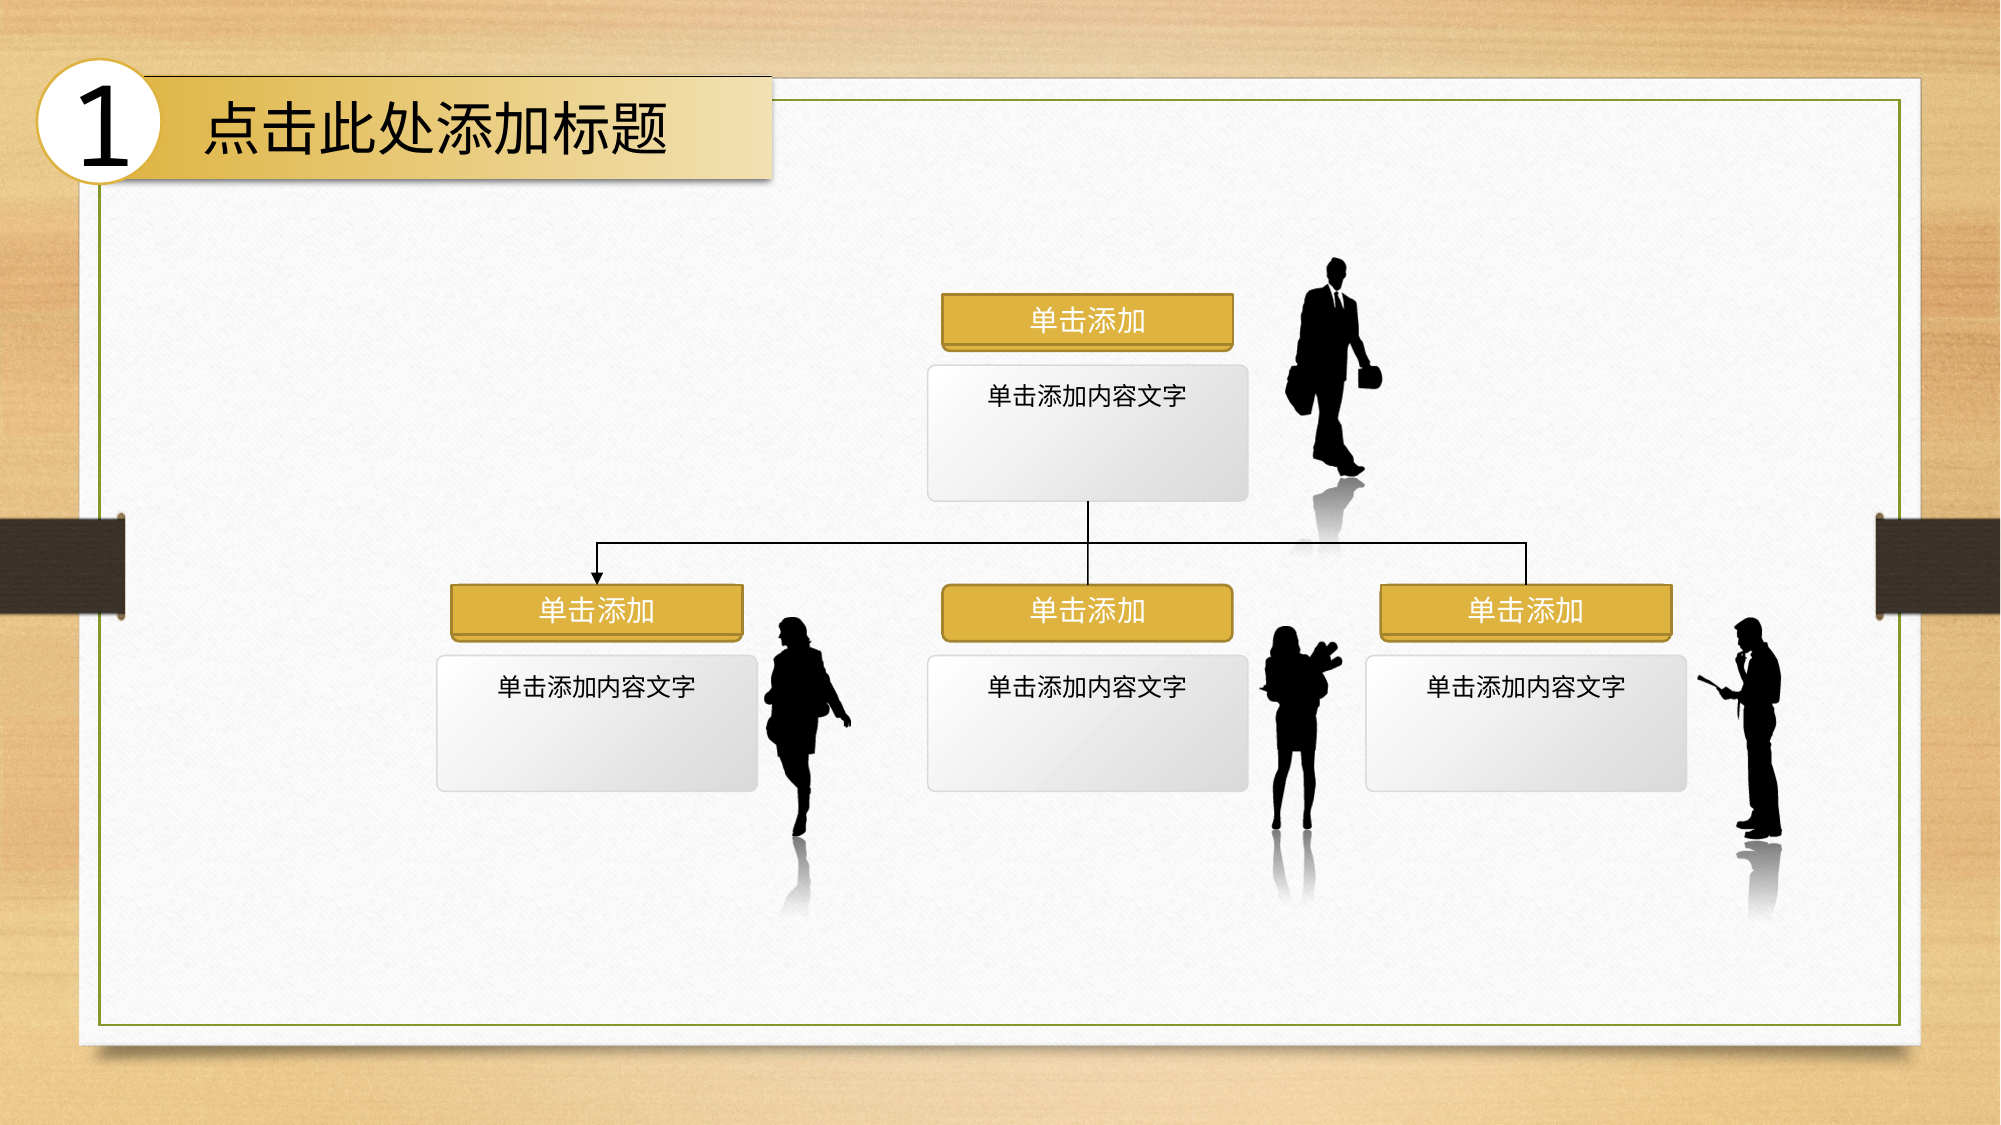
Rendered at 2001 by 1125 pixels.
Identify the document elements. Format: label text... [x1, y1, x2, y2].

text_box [942, 294, 1234, 352]
text_box 1 [35, 57, 163, 186]
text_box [1264, 323, 1350, 763]
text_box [942, 584, 1234, 642]
text_box 单击添加内容文字 [1365, 655, 1687, 792]
text_box 单击添加内容文字 [927, 655, 1248, 792]
text_box 单击添加内容文字 [436, 655, 758, 792]
text_box 单击添加内容文字 [927, 365, 1248, 502]
text_box 点击此处添加标题 [129, 75, 772, 179]
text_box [1380, 584, 1672, 642]
picture [0, 0, 2001, 1125]
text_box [451, 584, 743, 642]
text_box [800, 297, 885, 789]
